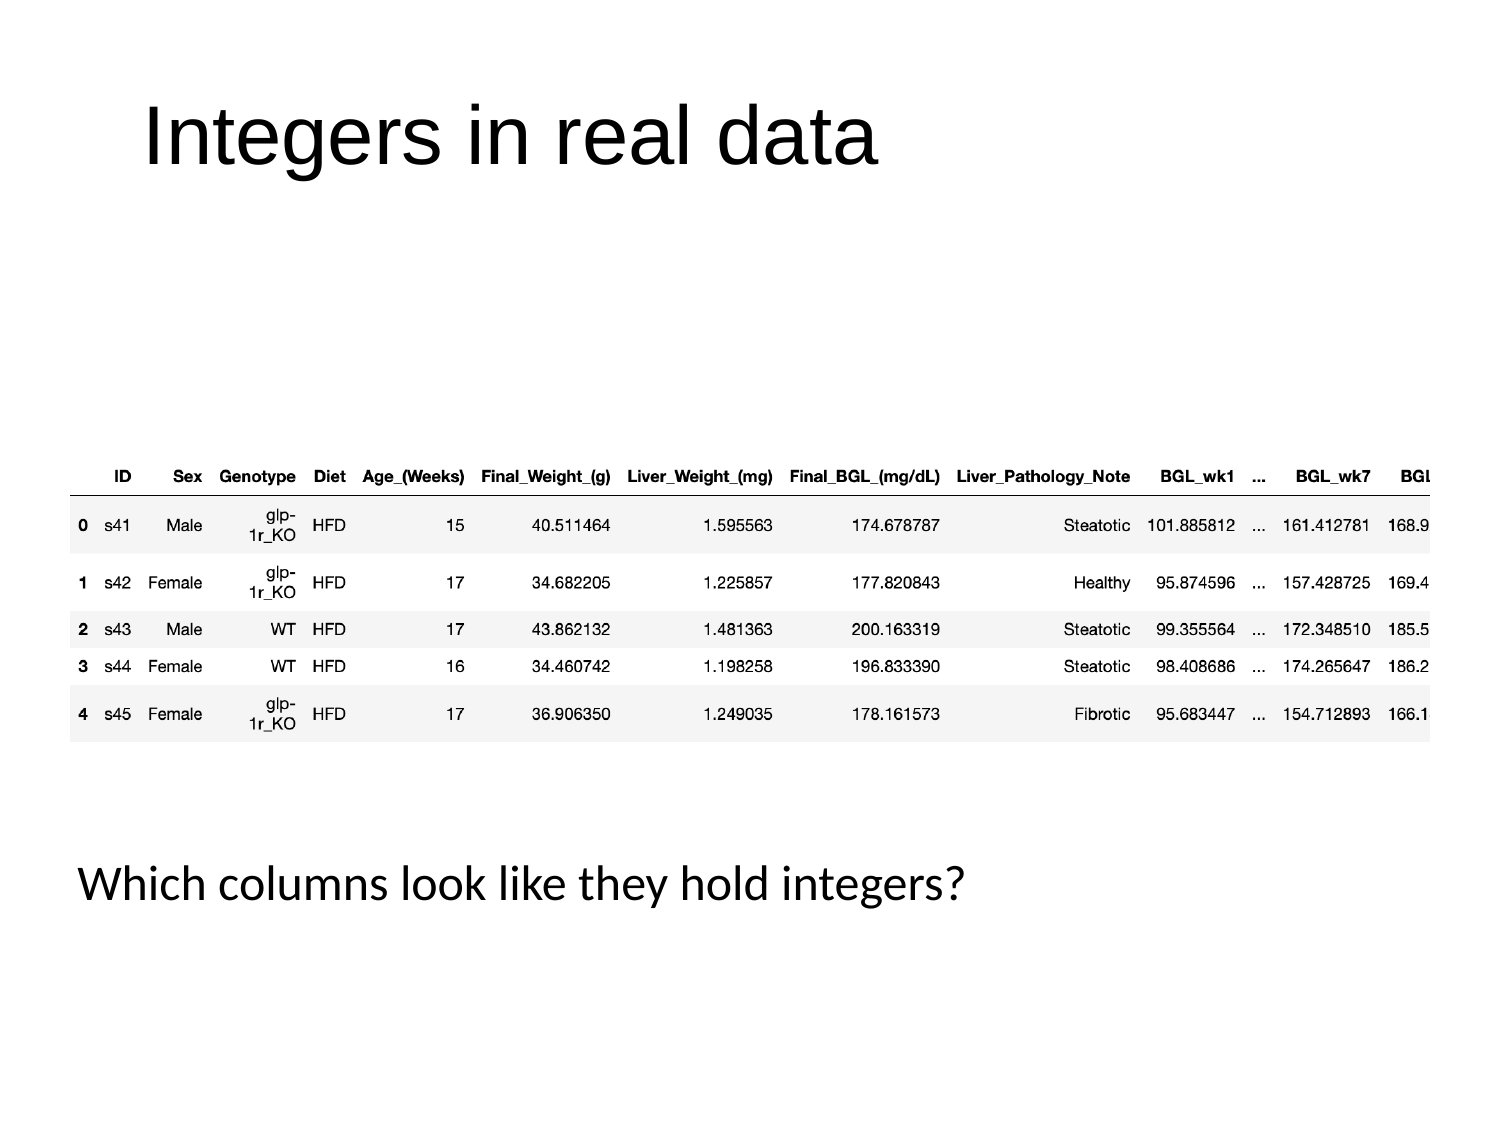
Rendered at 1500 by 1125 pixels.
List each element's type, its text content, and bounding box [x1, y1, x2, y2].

text_box Integers in real data [128, 84, 1422, 303]
text_box Which columns look like they hold integers? [62, 842, 982, 918]
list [58, 449, 1442, 755]
